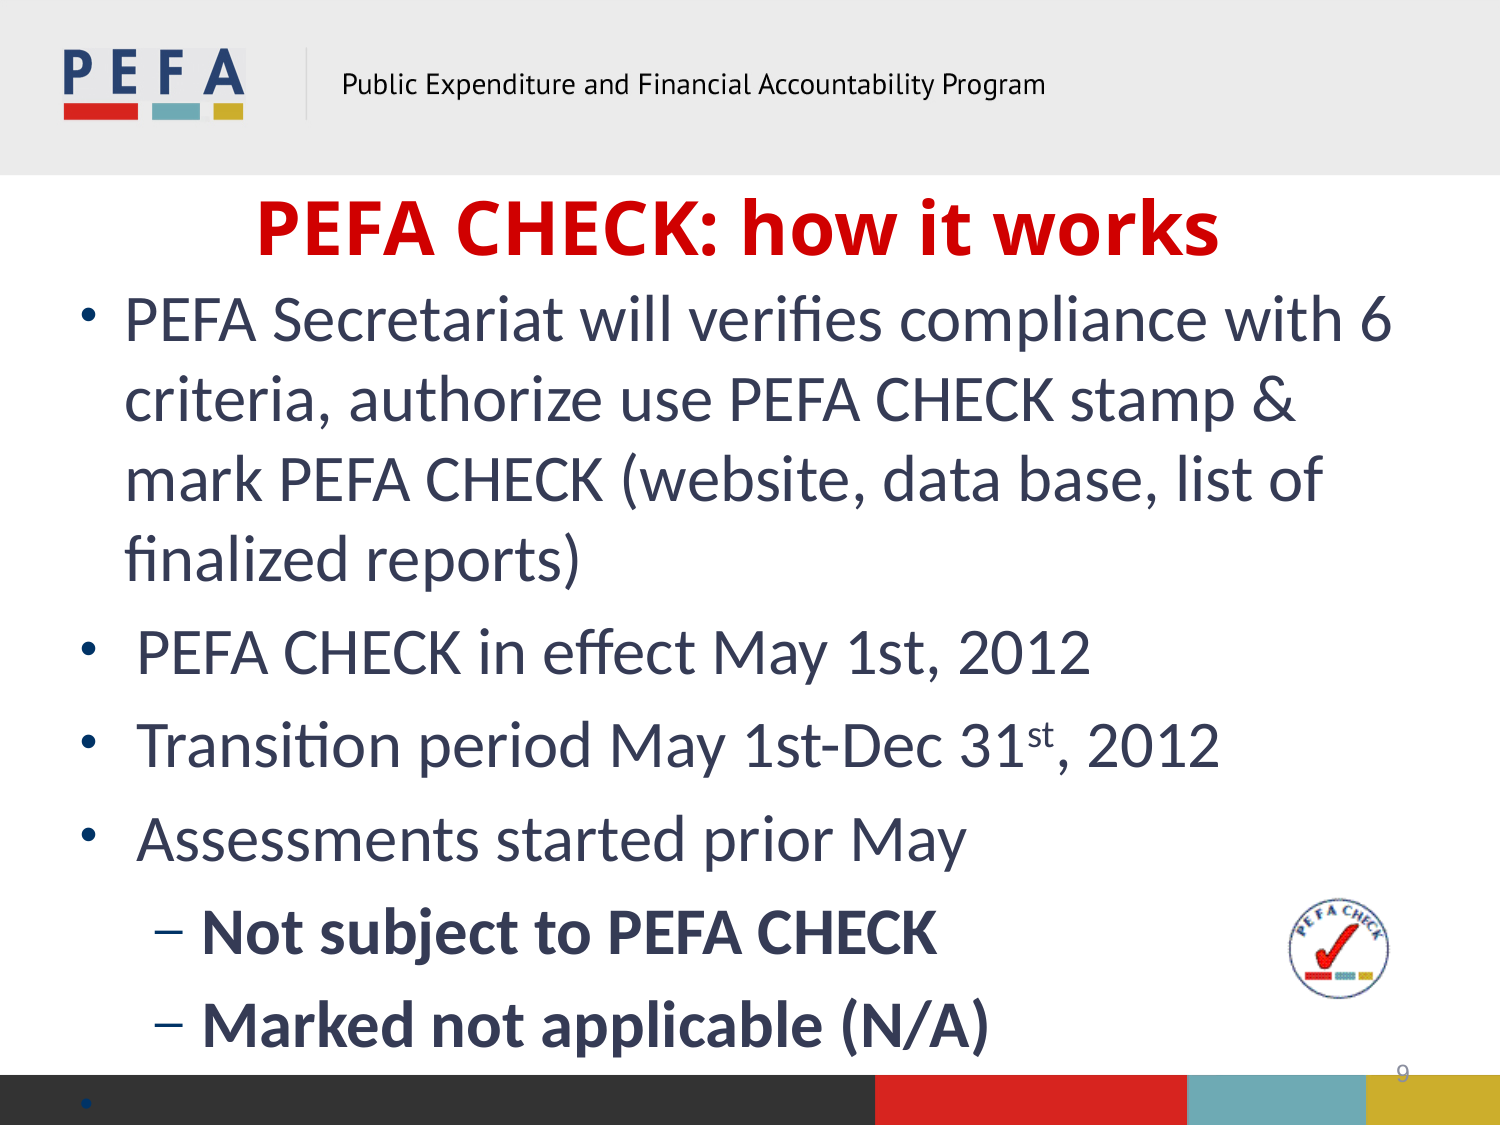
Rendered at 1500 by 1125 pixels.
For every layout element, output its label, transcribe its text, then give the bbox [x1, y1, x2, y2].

title PEFA CHECK: how it works [76, 160, 1400, 266]
picture [0, 0, 1500, 1125]
list PEFA Secretariat will verifies compliance with 6 criteria, authorize use PEFA CHECK stamp & mark PEFA CHECK (website, data base, list of finalized reports) PEFA CHECK in effect May 1st, 2012 Transition period May 1st-Dec 31st, 2012 Assessments started prior May Not subject to PEFA CHECK Marked not applicable (N/A) [64, 266, 1426, 1071]
slide_number 9 [1074, 1042, 1425, 1103]
